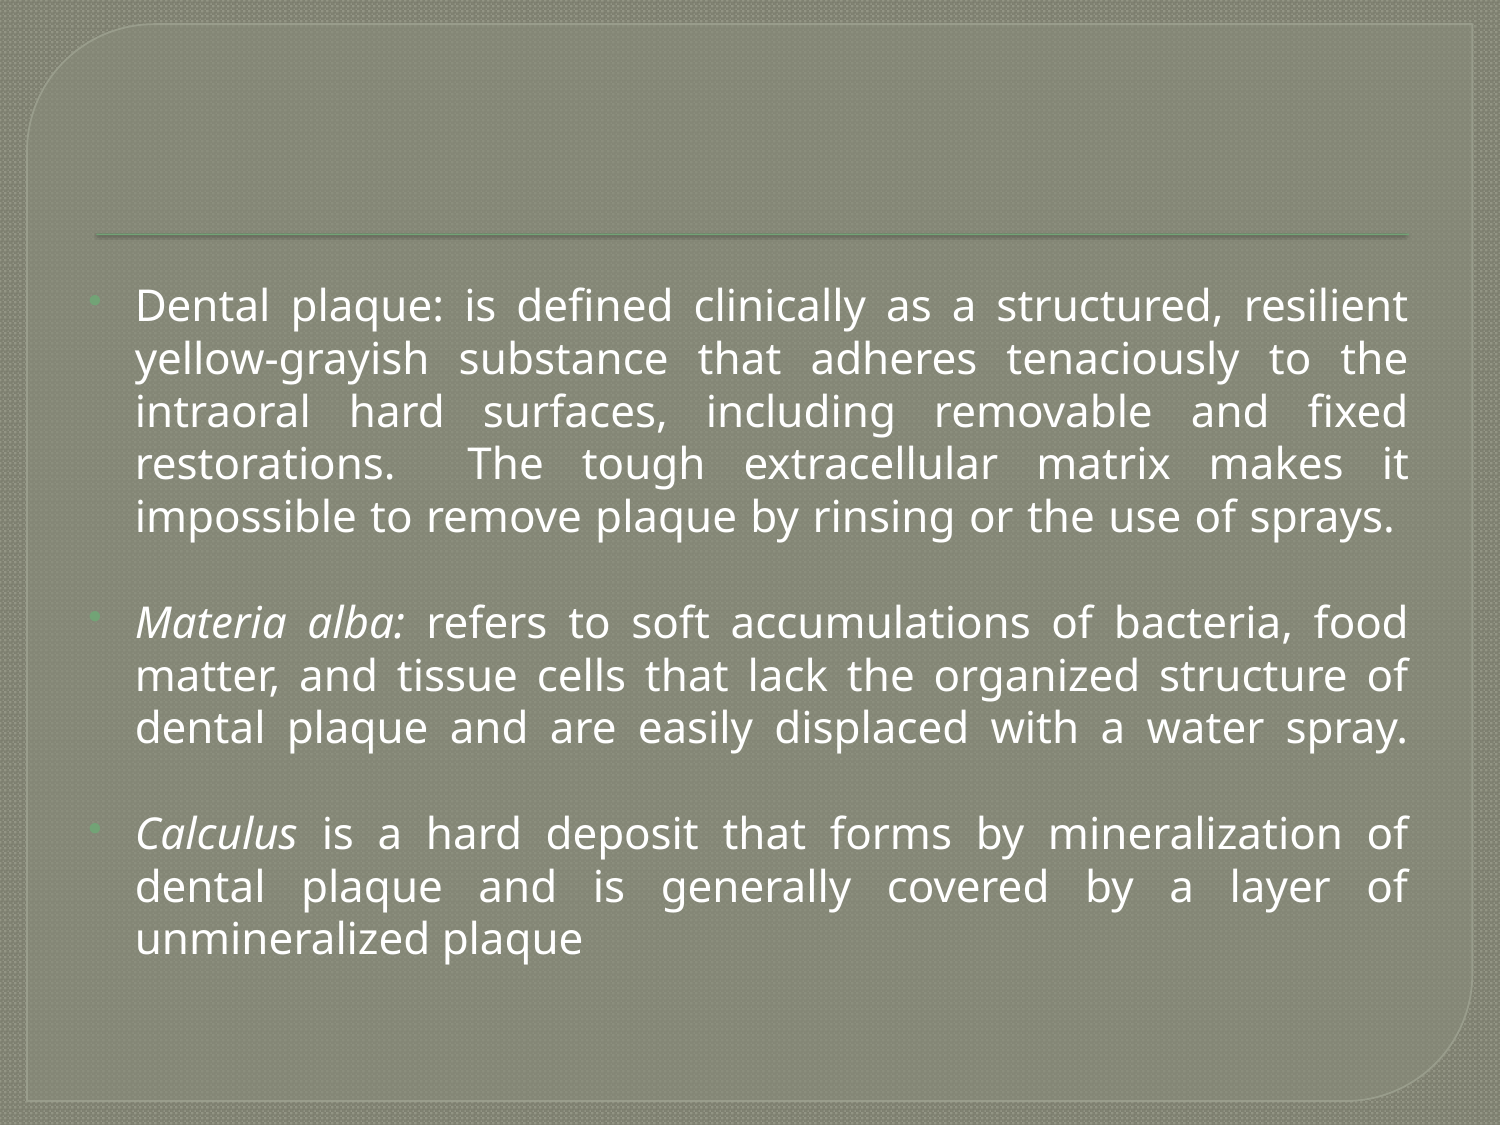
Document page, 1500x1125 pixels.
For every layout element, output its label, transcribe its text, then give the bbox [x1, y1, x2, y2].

list Dental plaque: is defined clinically as a structured, resilient yellow-grayish substance that adheres tenaciously to the intraoral hard surfaces, including removable and fixed restorations. The tough extracellular matrix makes it impossible to remove plaque by rinsing or the use of sprays. Materia alba: refers to soft accumulations of bacteria, food matter, and tissue cells that lack the organized structure of dental plaque and are easily displaced with a water spray. Calculus is a hard deposit that forms by mineralization of dental plaque and is generally covered by a layer of unmineralized plaque [75, 270, 1425, 1013]
